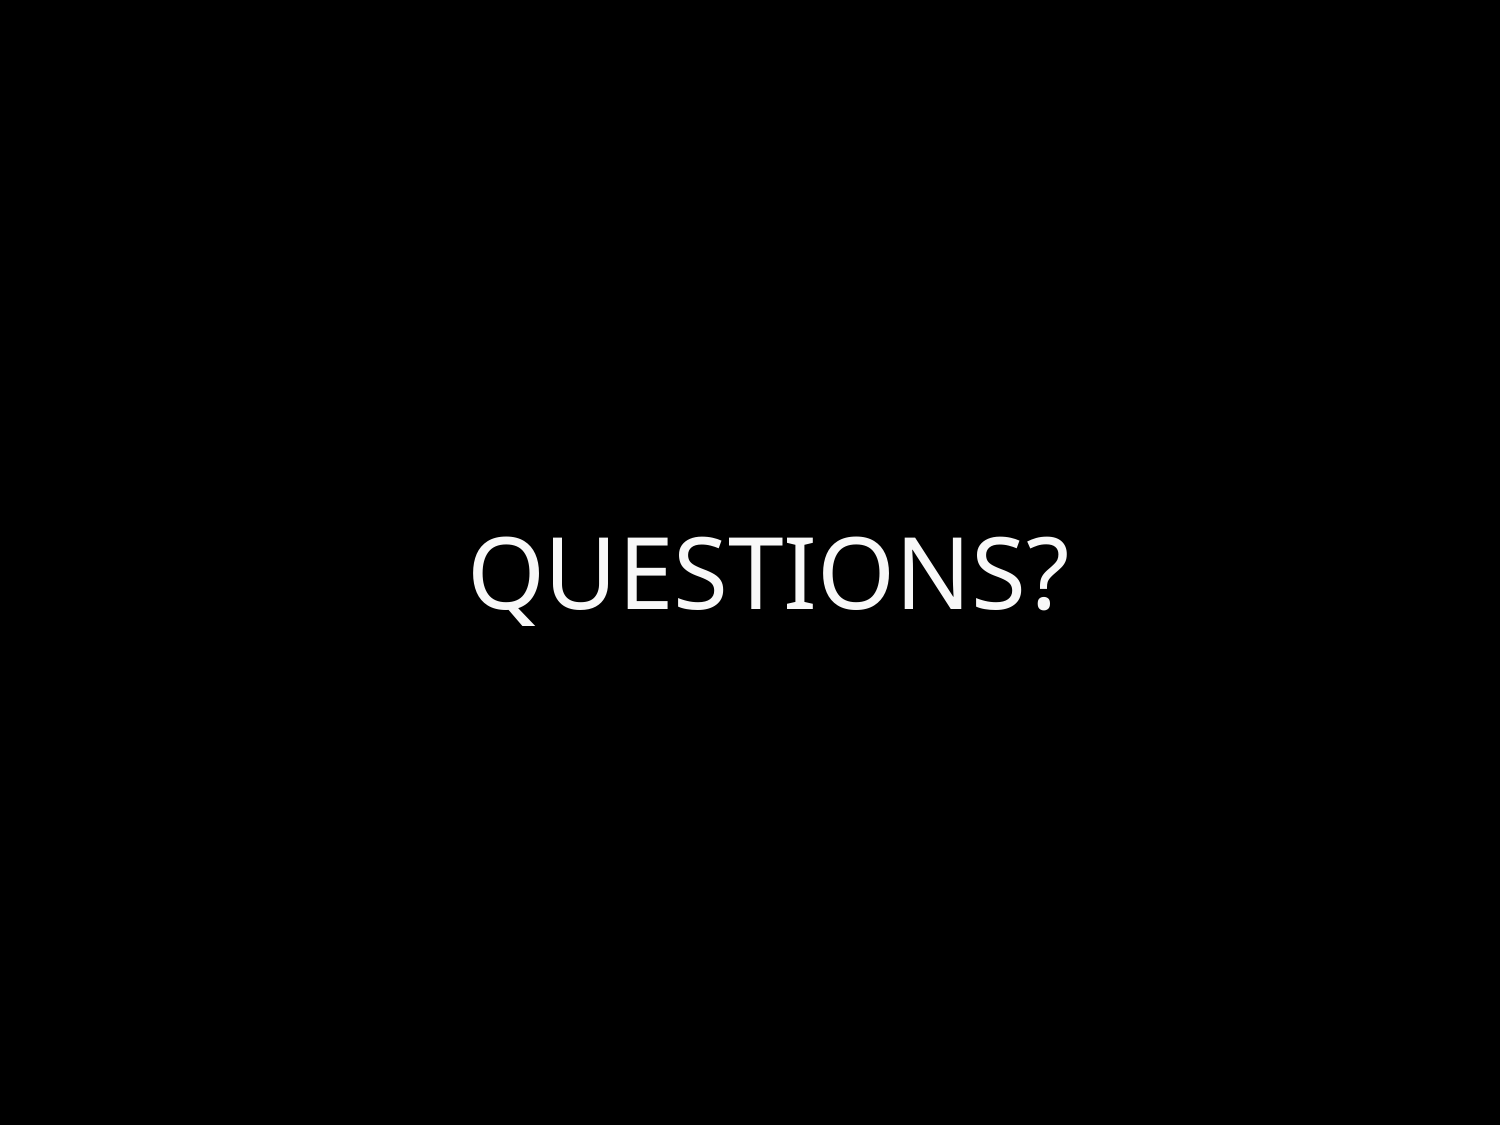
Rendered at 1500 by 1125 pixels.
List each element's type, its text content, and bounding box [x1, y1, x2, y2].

title Questions? [37, 275, 1500, 638]
